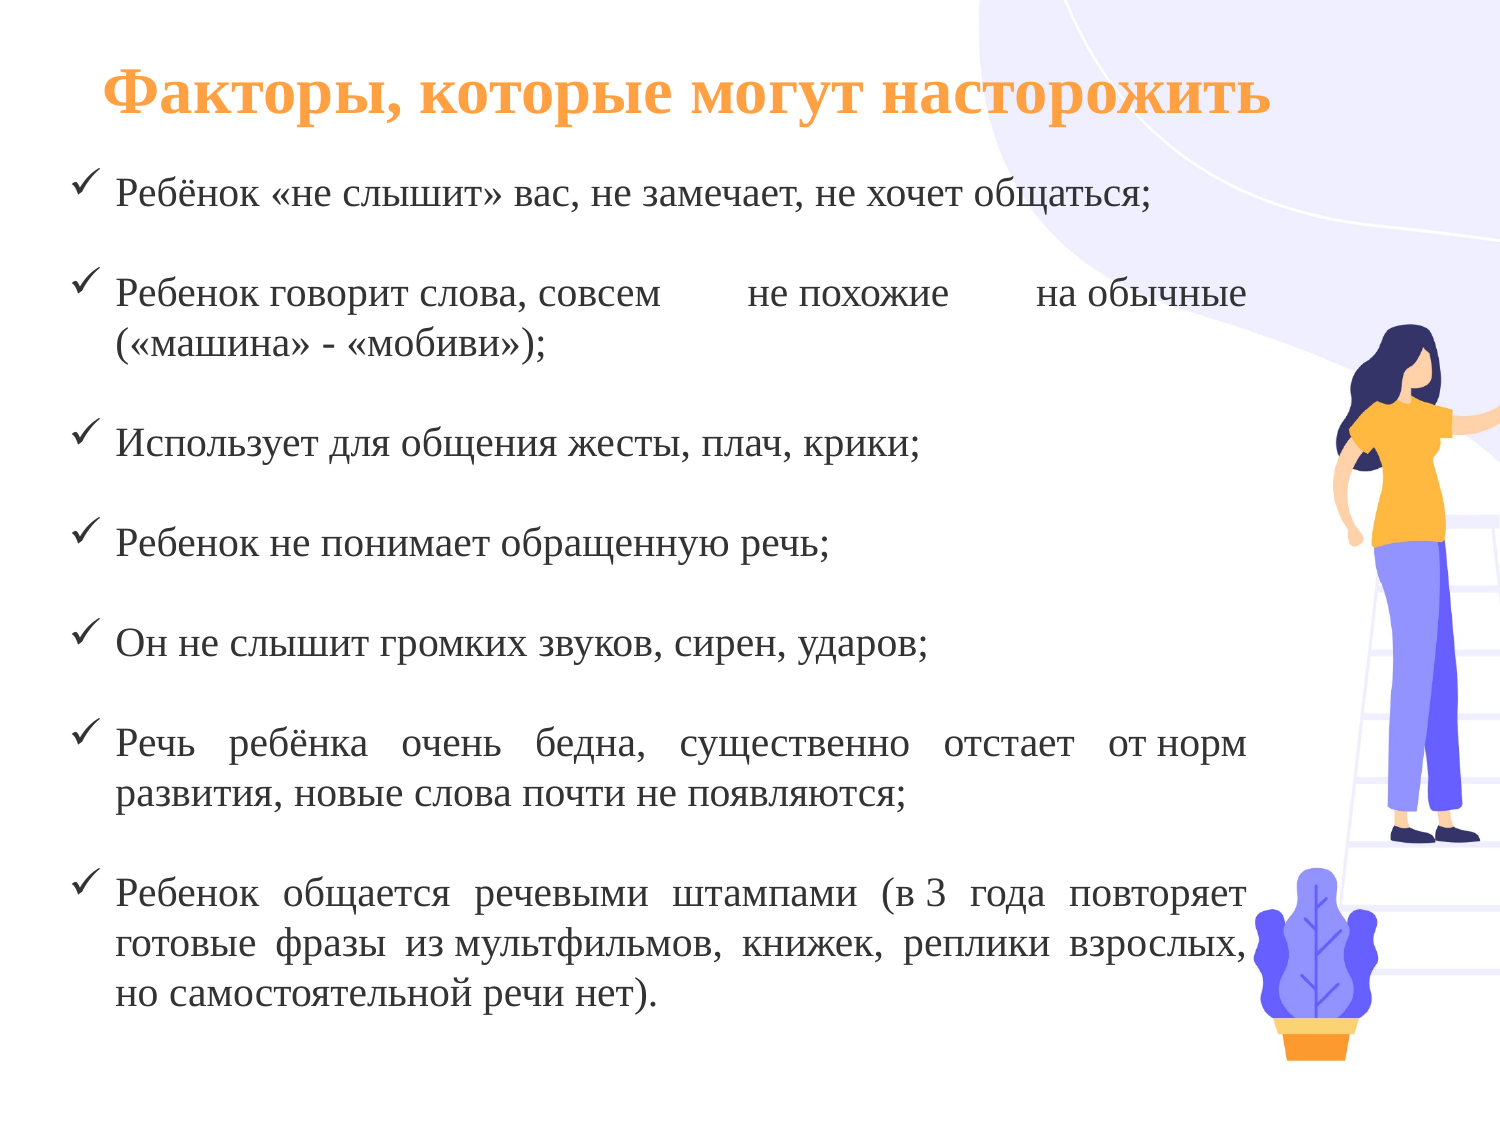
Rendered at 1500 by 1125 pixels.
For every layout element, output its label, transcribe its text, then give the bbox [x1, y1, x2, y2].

picture [0, 0, 1500, 1125]
text_box Ребёнок «не слышит» вас, не замечает, не хочет общаться; Ребенок говорит слова, совсем не похожие на обычные («машина» - «мобиви»); Использует для общения жесты, плач, крики; Ребенок не понимает обращенную речь; Он не слышит громких звуков, сирен, ударов; Речь ребёнка очень бедна, существенно отстает от норм развития, новые слова почти не появляются; Ребенок общается речевыми штампами (в 3 года повторяет готовые фразы из мультфильмов, книжек, реплики взрослых, но самостоятельной речи нет). [53, 157, 1263, 1023]
text_box Факторы, которые могут насторожить [87, 39, 1374, 135]
